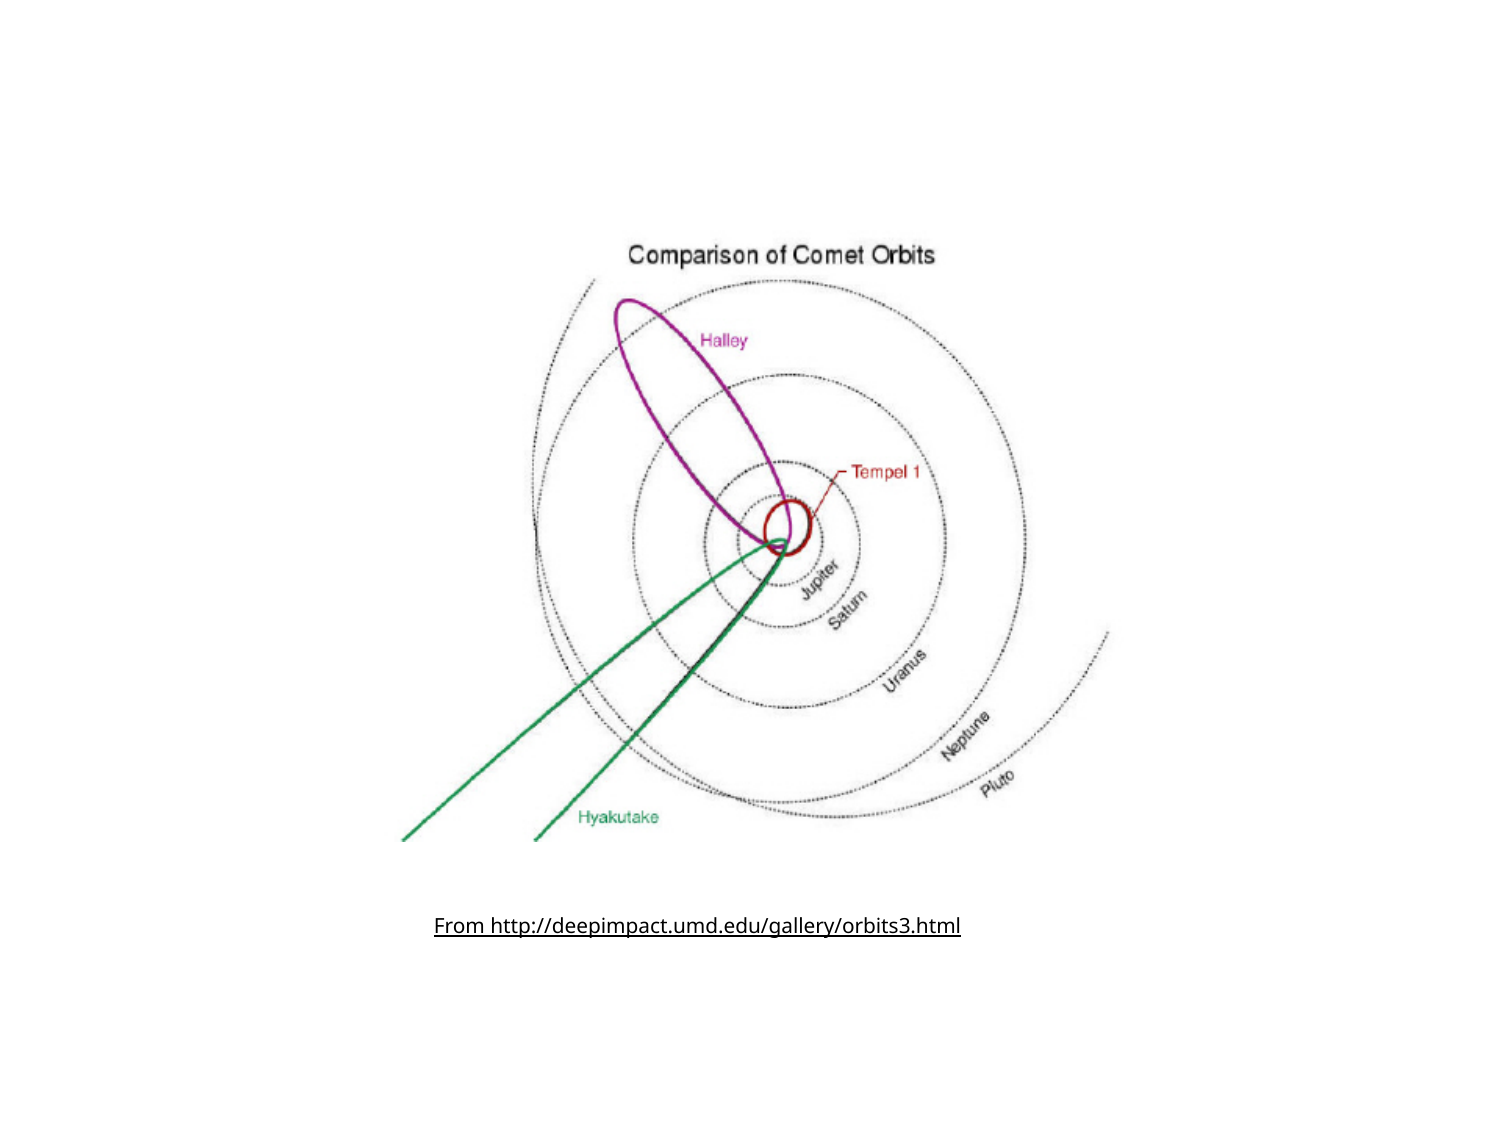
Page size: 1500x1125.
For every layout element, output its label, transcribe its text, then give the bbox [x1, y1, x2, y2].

picture [348, 219, 1208, 842]
text_box From http://deepimpact.umd.edu/gallery/orbits3.html [419, 905, 1170, 948]
